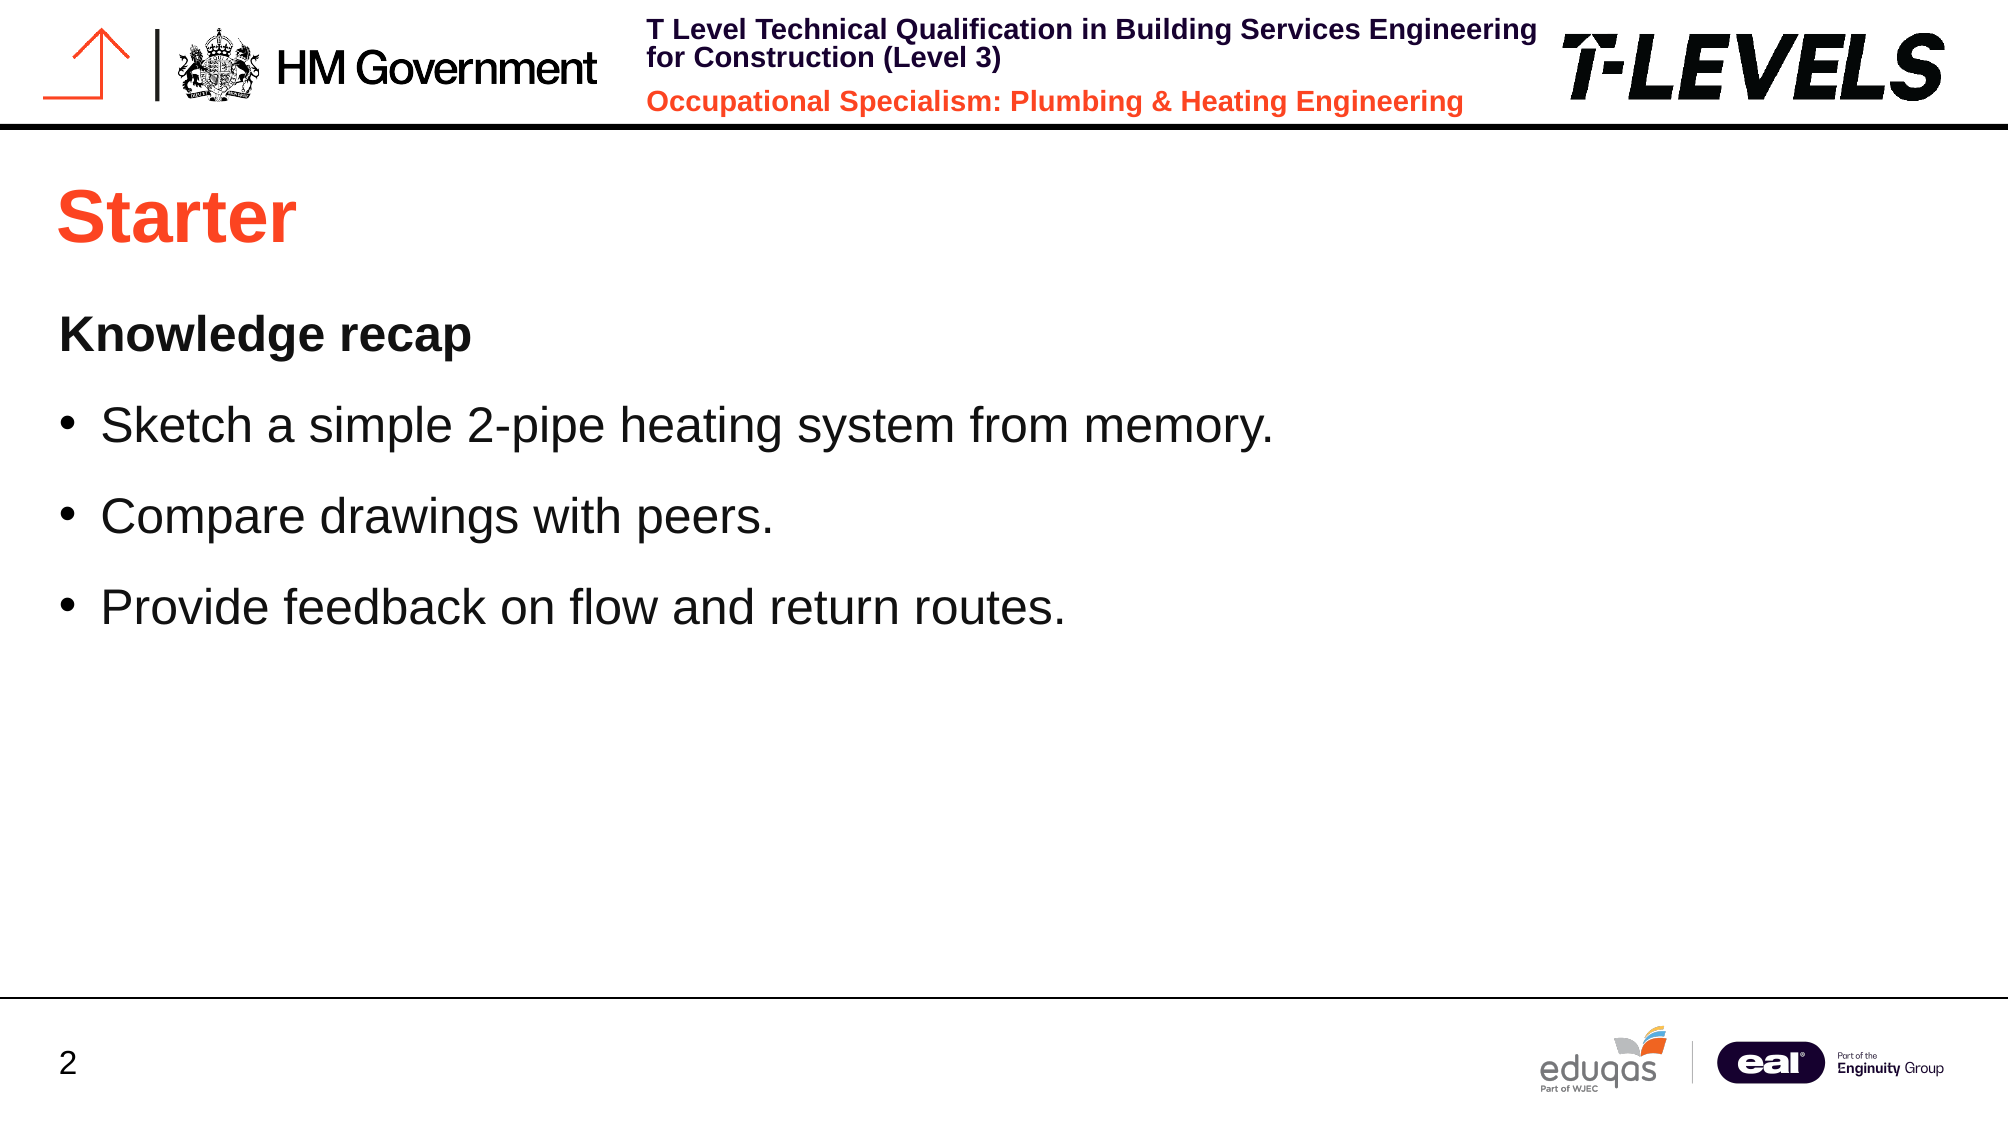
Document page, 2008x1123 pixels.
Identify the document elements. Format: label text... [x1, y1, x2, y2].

title Starter [41, 111, 1949, 314]
list Knowledge recap Sketch a simple 2-pipe heating system from memory. Compare drawings with peers. Provide feedback on flow and return routes. [59, 295, 1595, 975]
picture [155, 28, 597, 102]
picture [38, 27, 136, 100]
picture [1535, 1021, 1949, 1097]
picture [1543, 25, 1964, 108]
